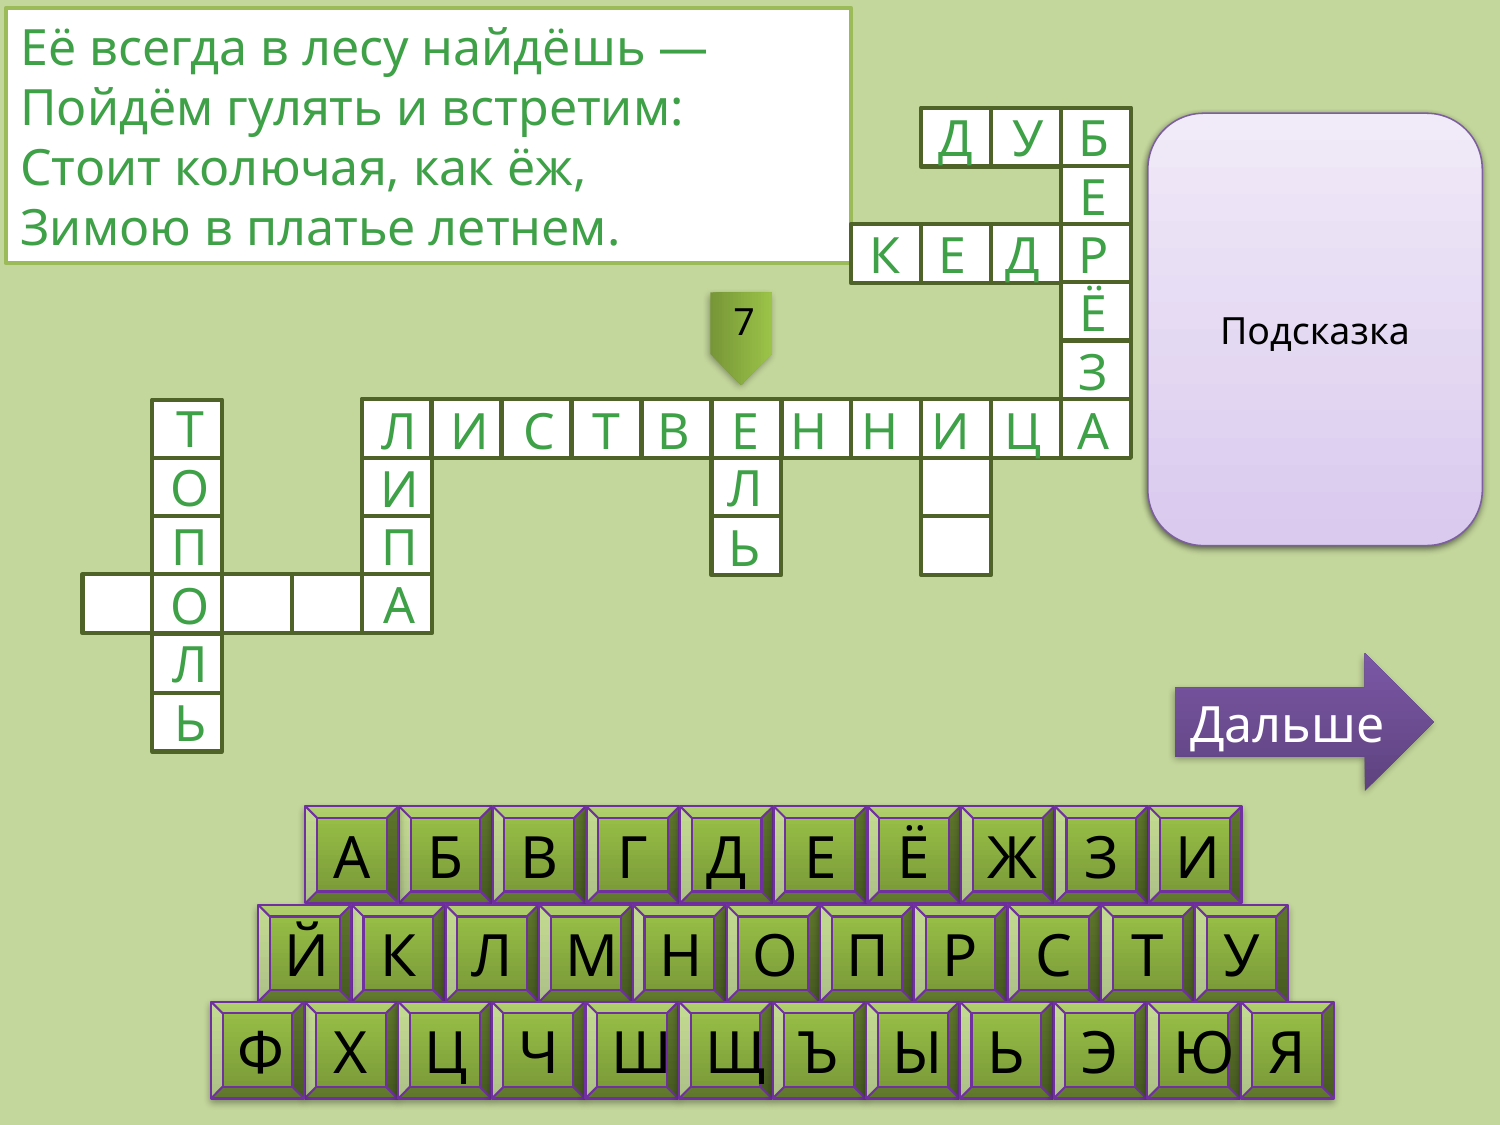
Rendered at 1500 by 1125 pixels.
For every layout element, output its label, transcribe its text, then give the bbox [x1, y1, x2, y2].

text_box Л [262, 906, 348, 916]
text_box Ц [1054, 1005, 1064, 1095]
text_box О [1008, 908, 1019, 999]
text_box Ь [871, 807, 957, 817]
text_box К [446, 908, 456, 999]
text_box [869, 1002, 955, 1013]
text_box А [304, 805, 399, 903]
text_box Х [305, 1001, 396, 1096]
text_box Ю [1146, 1001, 1239, 1100]
text_box Д [1150, 1002, 1236, 1013]
text_box Л [964, 807, 1051, 817]
text_box П [1011, 906, 1095, 916]
text_box Д [634, 909, 644, 998]
text_box Н [867, 1005, 877, 1095]
text_box Э [1052, 1001, 1145, 1100]
text_box Л [777, 807, 864, 817]
text_box Б [963, 1002, 1049, 1013]
text_box О [821, 908, 831, 998]
text_box Ф [210, 1001, 305, 1100]
text_box Дальше [1175, 653, 1434, 791]
text_box Ч [491, 1001, 584, 1100]
text_box О [496, 807, 583, 817]
text_box Ц [397, 1001, 490, 1100]
text_box Р [913, 904, 1006, 1000]
text_box Д [923, 99, 989, 105]
text_box Я [1240, 1001, 1335, 1100]
text_box О [726, 904, 819, 1000]
text_box В [358, 906, 439, 916]
text_box [1147, 112, 1484, 547]
text_box В [492, 805, 584, 903]
text_box Подсказка [682, 1002, 768, 1013]
text_box В [586, 1005, 596, 1095]
text_box У [997, 99, 1059, 105]
text_box И [309, 1009, 315, 1091]
text_box М [538, 904, 631, 1000]
text_box В [307, 1002, 393, 1013]
text_box С [1007, 904, 1100, 1000]
text_box Т [309, 807, 395, 817]
text_box Й [257, 904, 352, 1000]
text_box Л [1102, 908, 1112, 998]
text_box А [1242, 1005, 1252, 1095]
text_box Е [680, 1005, 690, 1095]
text_box П [819, 904, 912, 1000]
text_box Т [402, 807, 489, 817]
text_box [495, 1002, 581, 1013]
text_box Ё [866, 805, 958, 903]
text_box У [1194, 904, 1289, 1000]
text_box Щ [678, 1001, 771, 1100]
text_box Т [1100, 904, 1193, 1000]
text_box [709, 290, 773, 385]
text_box Ь [959, 1001, 1052, 1100]
text_box Ш [584, 1001, 677, 1100]
text_box Л [1196, 908, 1206, 998]
text_box Е [1244, 1002, 1331, 1013]
text_box Е [773, 805, 865, 903]
text_box Д [679, 805, 771, 903]
text_box П [590, 807, 676, 817]
text_box Ы [865, 1001, 958, 1100]
text_box К [353, 904, 444, 998]
text_box Ъ [772, 1001, 865, 1100]
text_box Е [540, 908, 550, 998]
text_box И [212, 1005, 222, 1095]
text_box Л [445, 904, 537, 1000]
text_box Г [585, 805, 677, 903]
text_box Т [493, 1005, 503, 1095]
text_box Г [214, 1002, 301, 1013]
text_box Ь [1199, 906, 1284, 916]
text_box Б [1063, 99, 1124, 105]
text_box Н [632, 904, 725, 1000]
text_box В [1056, 1002, 1142, 1013]
text_box С [1152, 807, 1238, 817]
text_box И [1058, 807, 1145, 817]
text_box Т [727, 908, 737, 999]
text_box Ж [960, 805, 1052, 903]
text_box Б [399, 805, 490, 901]
text_box З [1054, 805, 1146, 903]
text_box [776, 1002, 862, 1013]
text_box Н [637, 906, 720, 916]
text_box А [357, 913, 363, 994]
text_box Её всегда в лесу найдёшь — Пойдём гулять и встретим: Стоит колючая, как ёж, Зимою в платье летнем. [4, 6, 853, 265]
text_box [82, 107, 1132, 752]
text_box О [683, 807, 770, 817]
text_box А [1105, 906, 1189, 916]
text_box Е [449, 906, 533, 916]
text_box С [399, 1005, 409, 1095]
text_box Ь [259, 908, 269, 998]
text_box И [918, 906, 1001, 916]
text_box Н [773, 1005, 783, 1096]
text_box И [730, 906, 814, 916]
text_box И [961, 1005, 971, 1095]
text_box П [915, 908, 925, 998]
text_box А [401, 1002, 487, 1013]
text_box Ц [824, 906, 908, 916]
text_box П [1148, 1005, 1158, 1095]
text_box [588, 1002, 674, 1013]
text_box Н [543, 906, 627, 916]
text_box И [1148, 805, 1243, 903]
